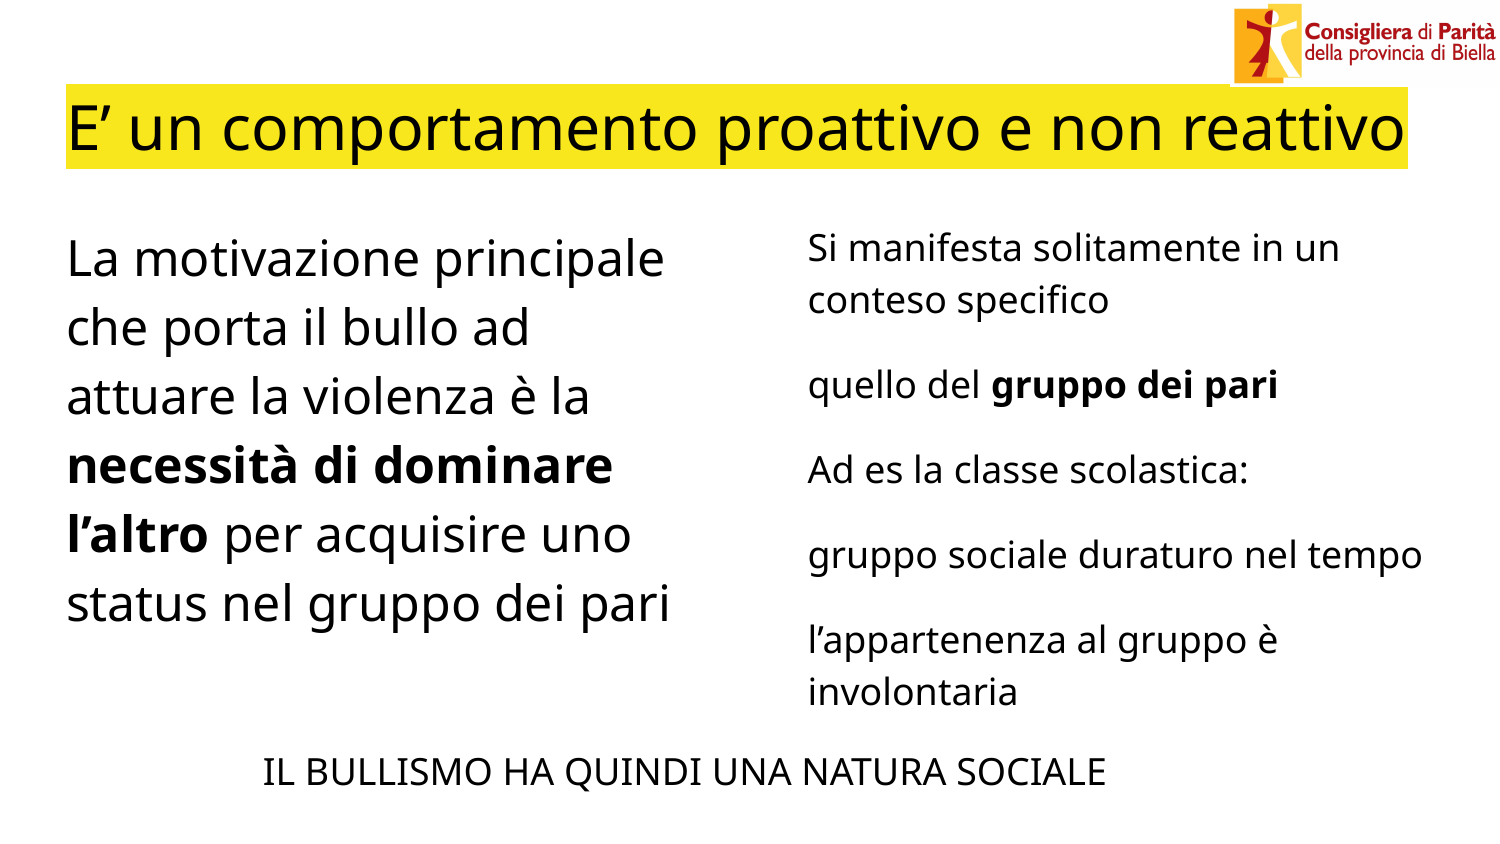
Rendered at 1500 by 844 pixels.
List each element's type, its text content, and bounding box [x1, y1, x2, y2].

title E’ un comportamento proattivo e non reattivo [51, 72, 1449, 167]
picture [1230, 0, 1500, 88]
list Si manifesta solitamente in un conteso specifico quello del gruppo dei pari Ad es la classe scolastica: gruppo sociale duraturo nel tempo l’appartenenza al gruppo è involontaria [792, 202, 1449, 750]
list La motivazione principale che porta il bullo ad attuare la violenza è la necessità di dominare l’altro per acquisire uno status nel gruppo dei pari [51, 202, 708, 750]
text_box IL BULLISMO HA QUINDI UNA NATURA SOCIALE [247, 733, 1252, 844]
